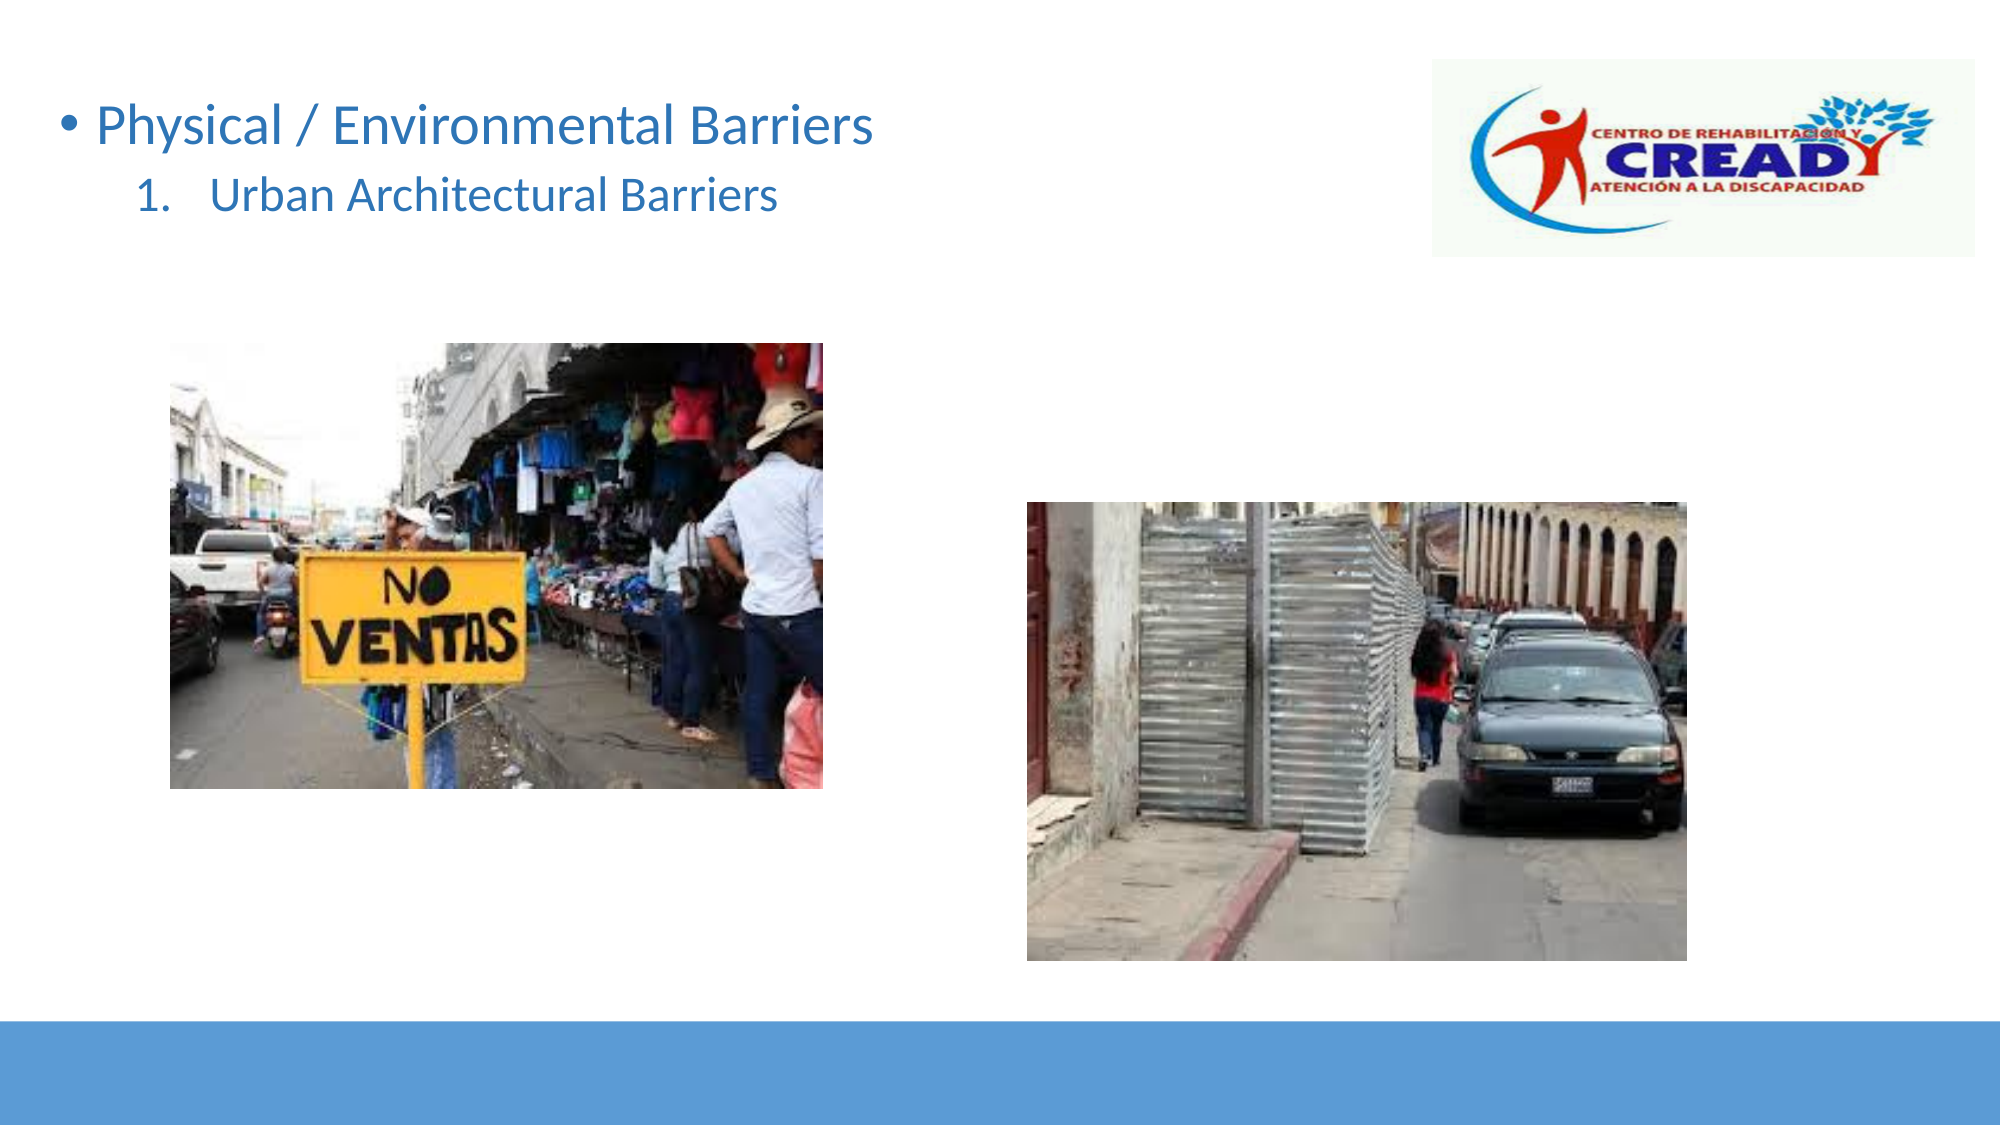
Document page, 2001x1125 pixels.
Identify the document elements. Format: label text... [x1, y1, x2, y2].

picture [170, 343, 823, 789]
picture [1432, 59, 1975, 257]
text_box [0, 1021, 2000, 1125]
picture [1027, 502, 1687, 961]
list Physical / Environmental Barriers Urban Architectural Barriers [44, 87, 1770, 869]
